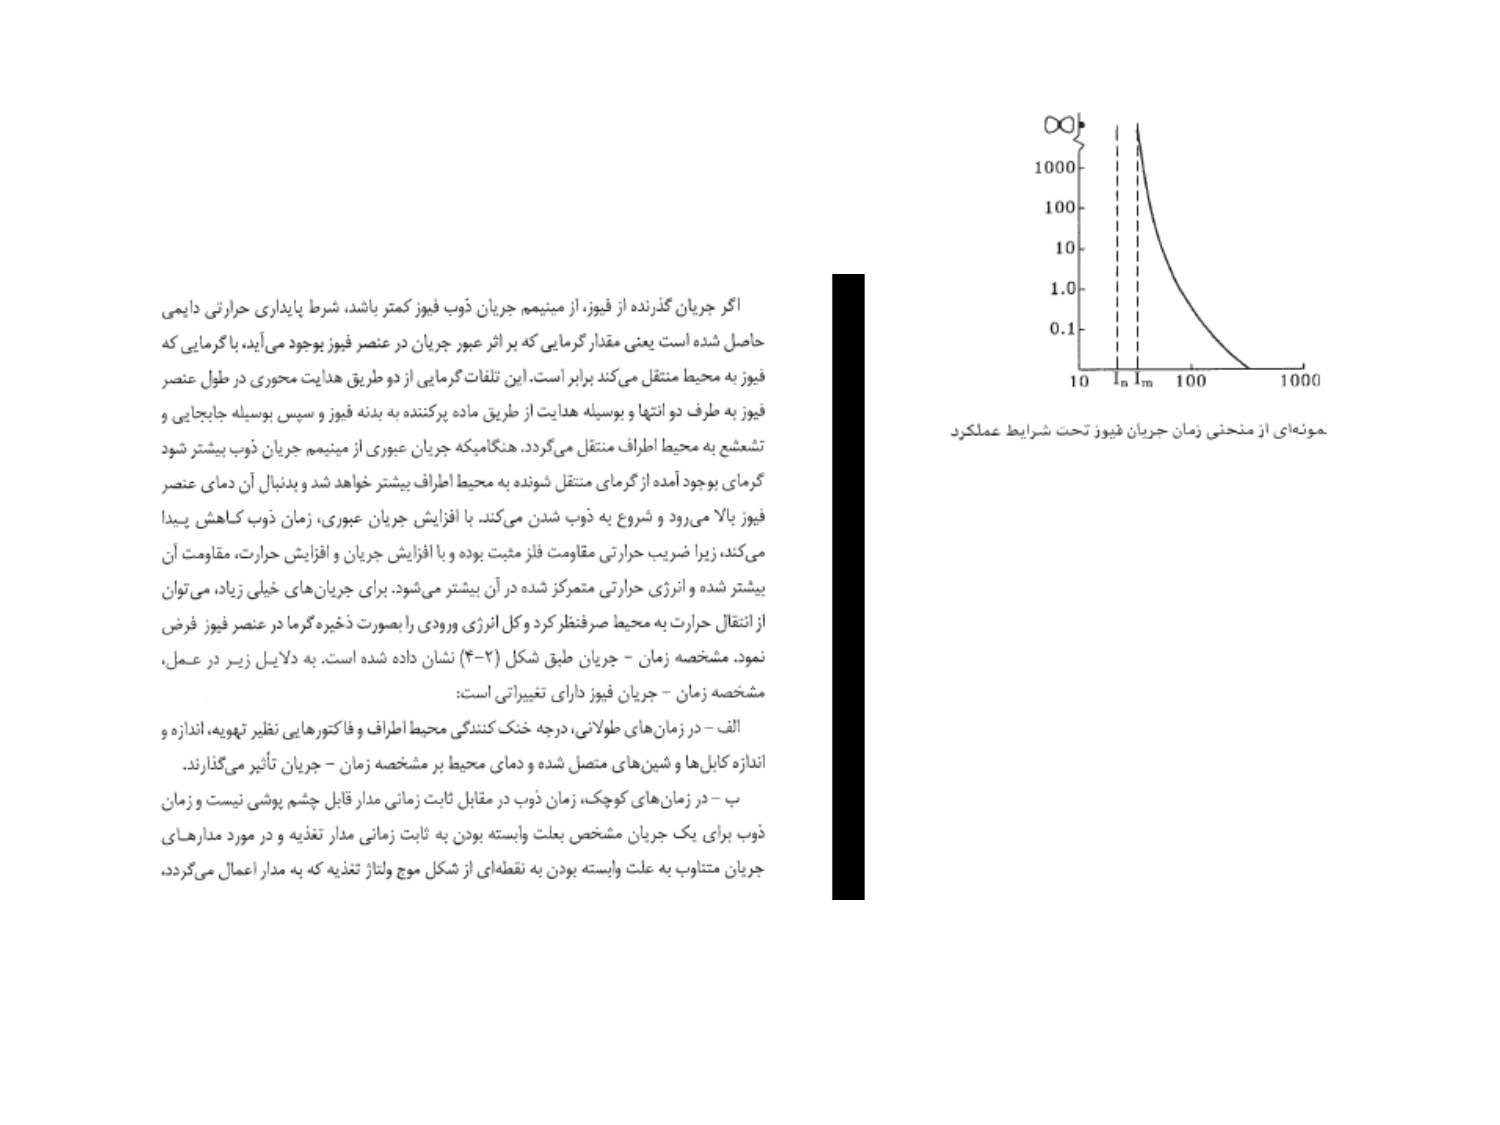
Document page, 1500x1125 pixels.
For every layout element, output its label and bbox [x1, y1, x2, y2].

picture [147, 274, 865, 900]
picture [915, 89, 1327, 459]
